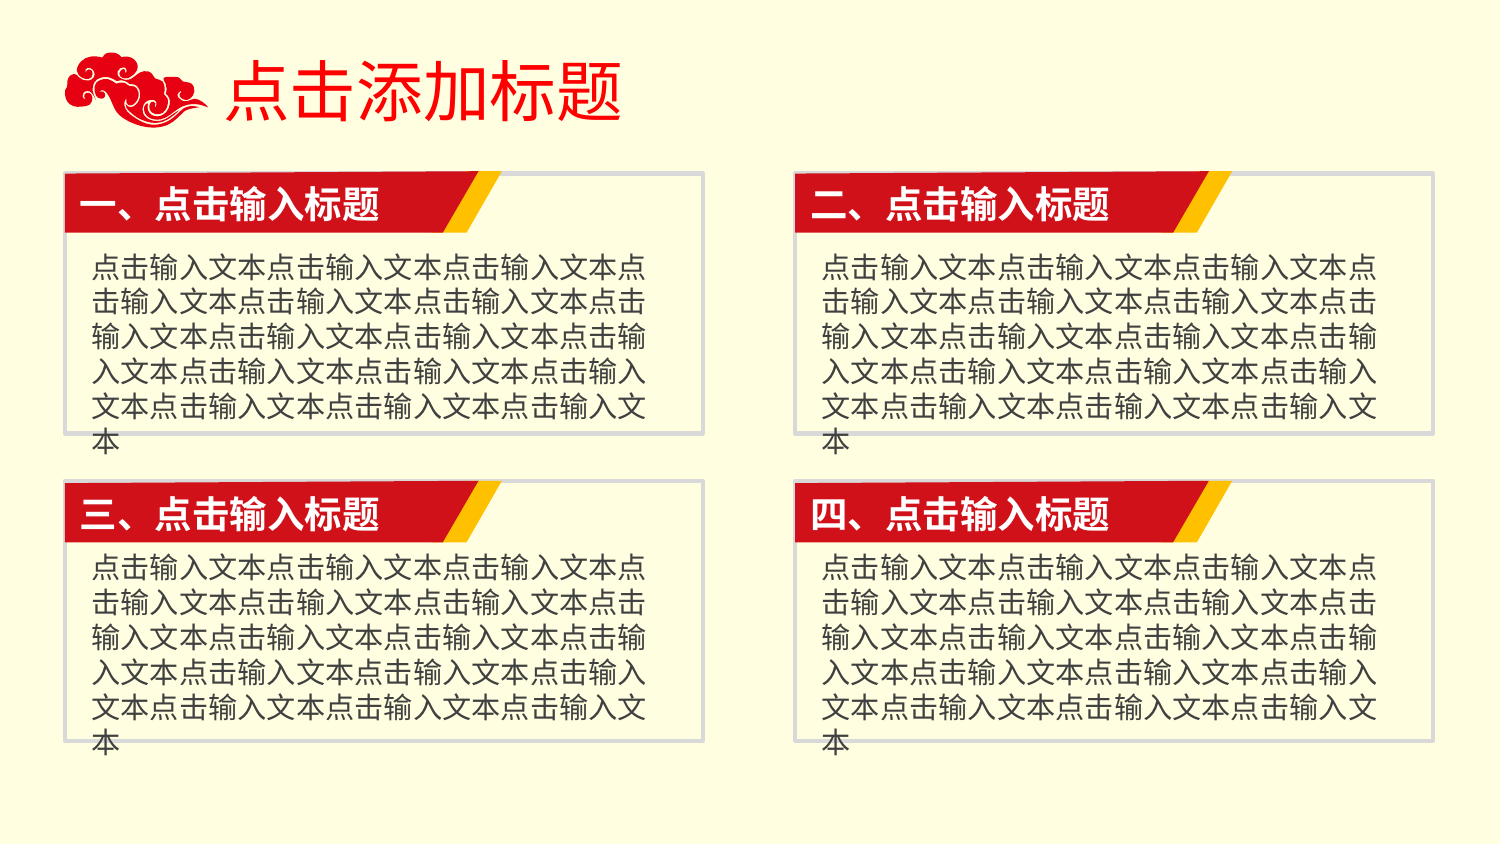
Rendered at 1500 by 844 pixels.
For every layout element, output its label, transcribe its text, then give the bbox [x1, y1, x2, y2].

text_box 点击输入文本点击输入文本点击输入文本点击输入文本点击输入文本点击输入文本点击输入文本点击输入文本点击输入文本点击输入文本点击输入文本点击输入文本点击输入文本点击输入文本点击输入文本点击输入文本 [76, 542, 691, 767]
text_box 点击添加标题 [208, 42, 658, 137]
text_box [1234, 171, 1435, 436]
text_box [504, 171, 705, 436]
text_box [63, 241, 76, 436]
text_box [794, 170, 1233, 235]
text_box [64, 480, 503, 544]
text_box [793, 241, 806, 436]
picture [64, 52, 209, 128]
text_box [793, 550, 806, 743]
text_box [794, 480, 1233, 544]
text_box 点击输入文本点击输入文本点击输入文本点击输入文本点击输入文本点击输入文本点击输入文本点击输入文本点击输入文本点击输入文本点击输入文本点击输入文本点击输入文本点击输入文本点击输入文本点击输入文本 [806, 241, 1422, 466]
text_box [501, 479, 705, 743]
text_box [1231, 479, 1435, 743]
text_box [63, 550, 76, 743]
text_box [64, 170, 503, 235]
text_box 点击输入文本点击输入文本点击输入文本点击输入文本点击输入文本点击输入文本点击输入文本点击输入文本点击输入文本点击输入文本点击输入文本点击输入文本点击输入文本点击输入文本点击输入文本点击输入文本 [76, 241, 691, 466]
text_box 点击输入文本点击输入文本点击输入文本点击输入文本点击输入文本点击输入文本点击输入文本点击输入文本点击输入文本点击输入文本点击输入文本点击输入文本点击输入文本点击输入文本点击输入文本点击输入文本 [806, 542, 1422, 767]
